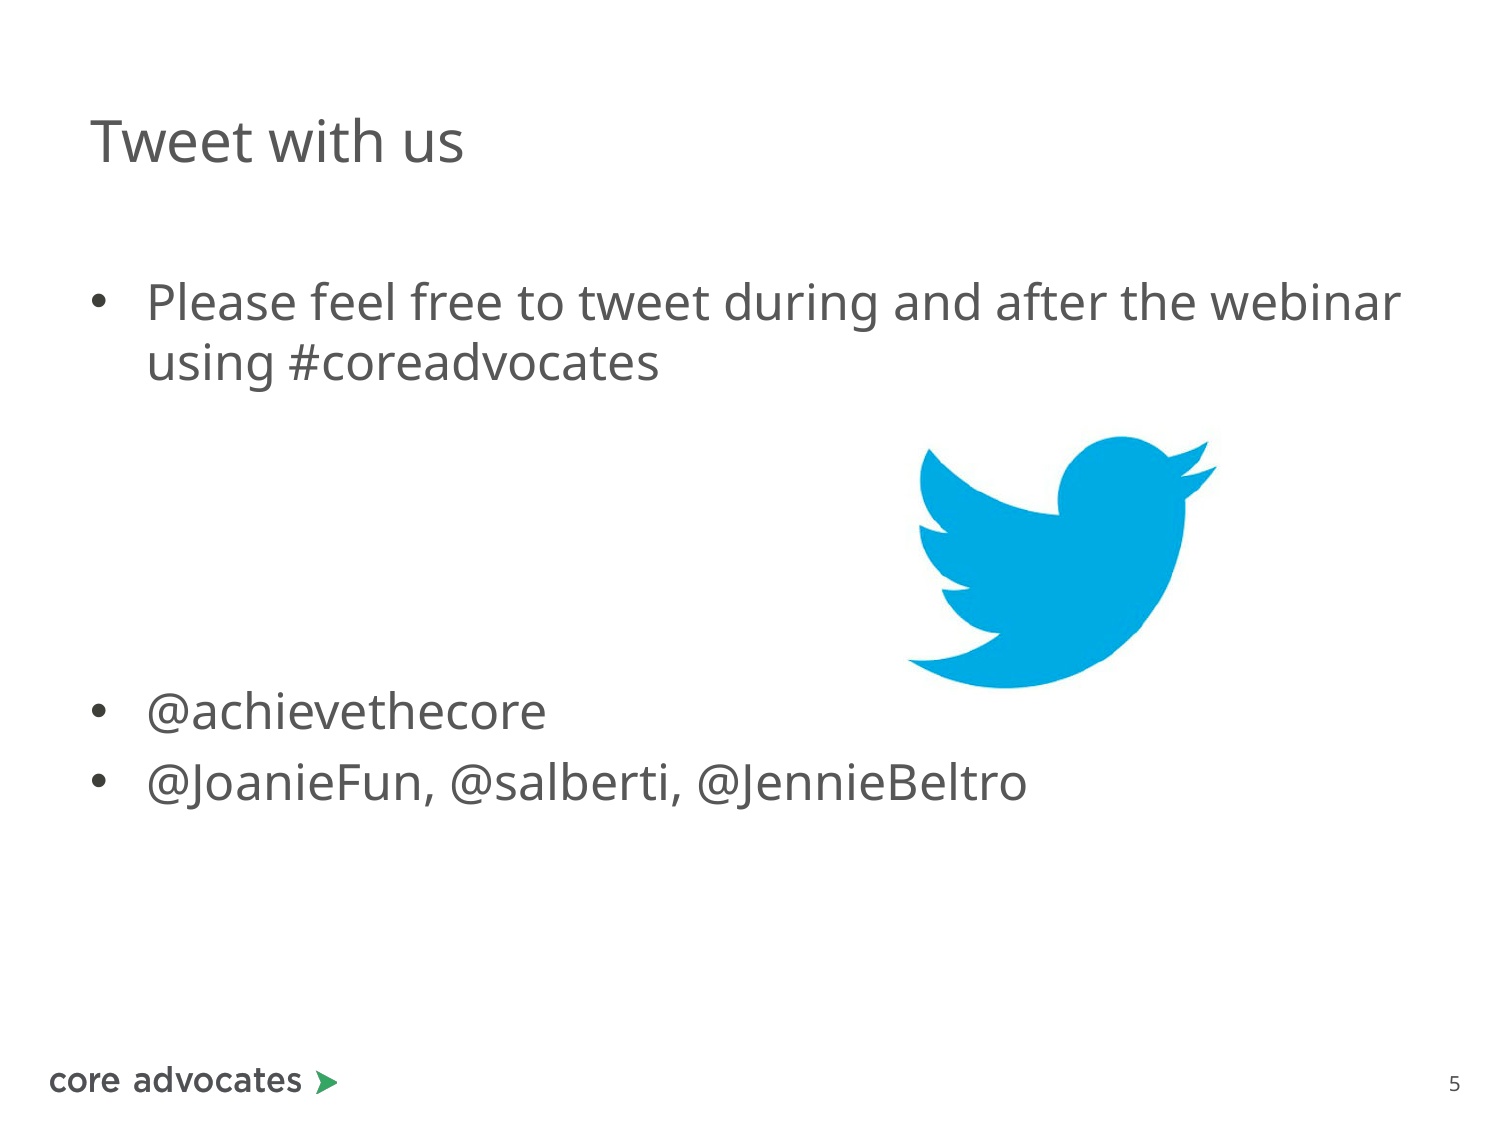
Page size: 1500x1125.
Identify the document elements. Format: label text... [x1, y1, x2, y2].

picture [854, 407, 1287, 718]
picture [50, 1066, 337, 1094]
title Tweet with us [75, 45, 1425, 233]
list Please feel free to tweet during and after the webinar using #coreadvocates @achievethecore @JoanieFun, @salberti, @JennieBeltro [75, 262, 1425, 1005]
